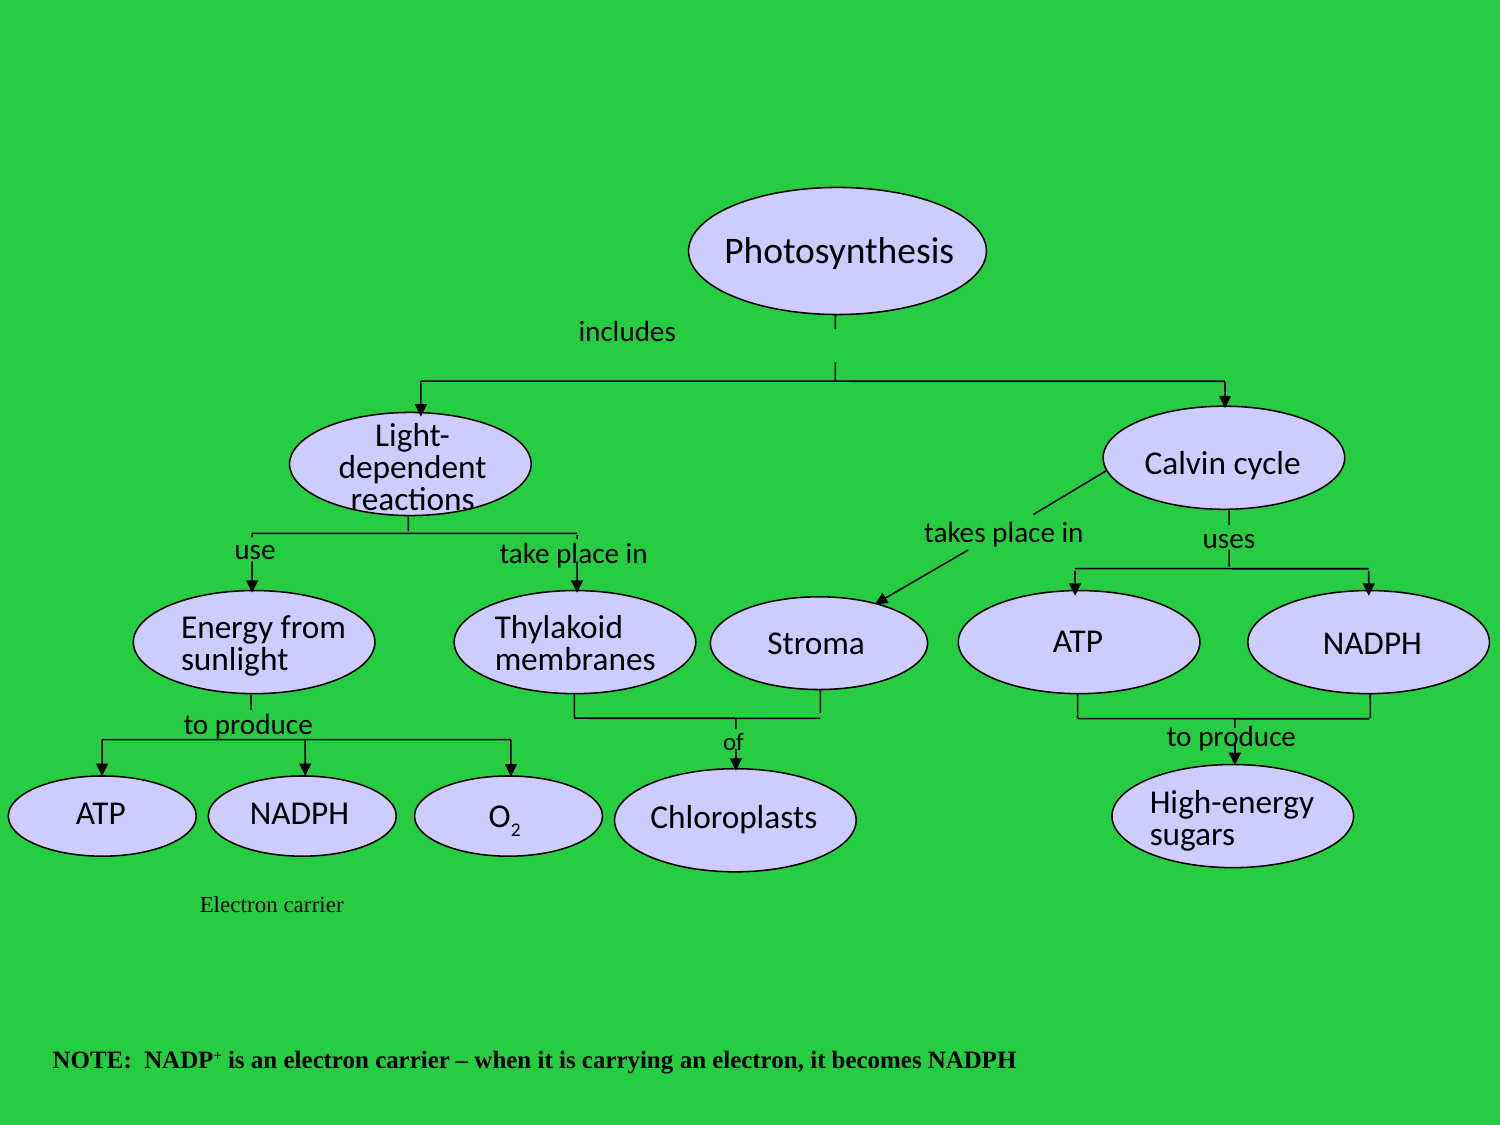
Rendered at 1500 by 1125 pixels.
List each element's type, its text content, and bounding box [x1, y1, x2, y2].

text_box [289, 433, 313, 495]
text_box [133, 614, 152, 670]
text_box take place in [484, 535, 663, 577]
text_box to produce [168, 697, 328, 748]
text_box [245, 573, 259, 593]
text_box Electron carrier [185, 882, 375, 925]
text_box [663, 768, 808, 779]
text_box [1287, 590, 1490, 680]
text_box [266, 775, 339, 779]
text_box [172, 590, 336, 604]
text_box Photosynthesis [709, 218, 970, 279]
text_box [8, 782, 50, 849]
text_box [1362, 570, 1375, 596]
text_box [875, 556, 959, 604]
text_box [318, 413, 1327, 526]
text_box [299, 748, 312, 776]
text_box uses [1187, 535, 1271, 562]
text_box [1331, 433, 1345, 482]
text_box [732, 763, 740, 771]
text_box of [708, 717, 760, 763]
text_box to produce [1152, 710, 1312, 760]
text_box takes place in [909, 535, 1099, 556]
text_box [1218, 381, 1232, 409]
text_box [157, 605, 1446, 686]
text_box [710, 187, 965, 218]
text_box includes [563, 304, 691, 355]
text_box [472, 775, 545, 779]
text_box [493, 590, 657, 604]
text_box [760, 596, 875, 604]
text_box [1344, 795, 1354, 837]
text_box [95, 739, 109, 776]
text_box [53, 780, 1339, 861]
text_box [1148, 764, 1317, 779]
text_box [1168, 406, 1280, 412]
text_box [1068, 570, 1082, 596]
text_box [688, 218, 987, 315]
text_box NOTE: NADP+ is an electron carrier – when it is carrying an electron, it becomes NADPH [37, 1036, 1110, 1081]
text_box [66, 775, 139, 779]
text_box [570, 577, 584, 593]
text_box [414, 381, 428, 412]
text_box [997, 590, 1161, 604]
text_box use [219, 522, 291, 573]
text_box [504, 740, 518, 777]
